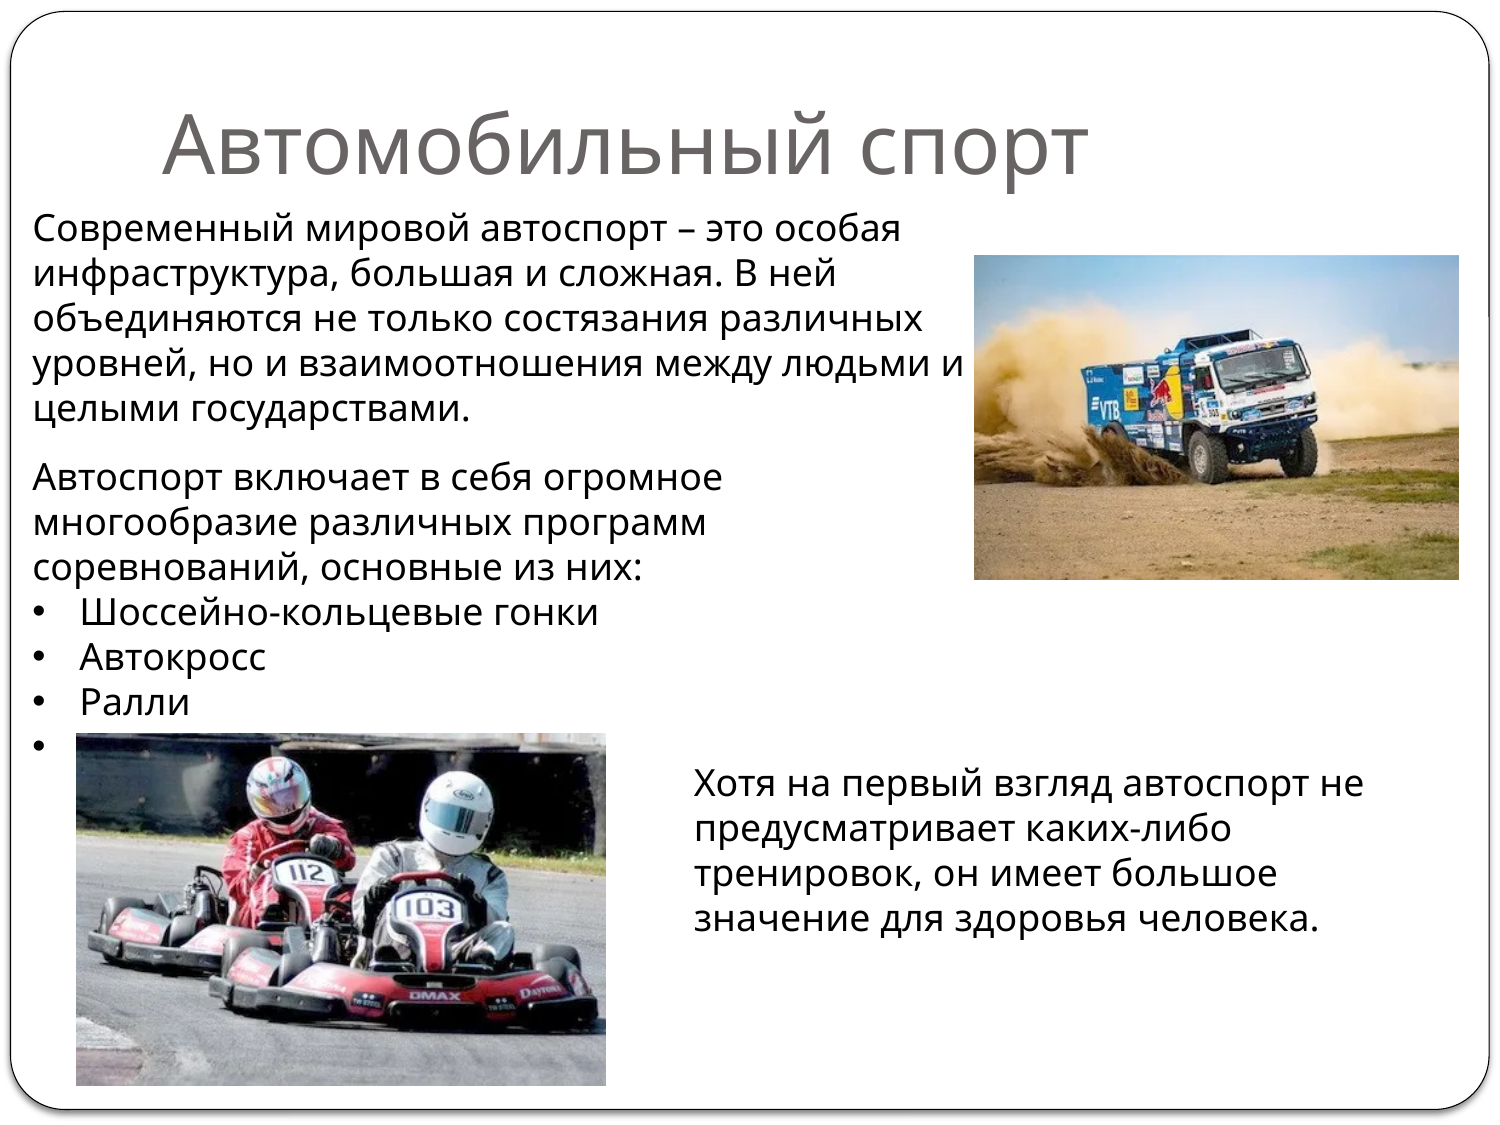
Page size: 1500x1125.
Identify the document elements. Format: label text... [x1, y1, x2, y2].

text_box Хотя на первый взгляд автоспорт не предусматривает каких-либо тренировок, он имеет большое значение для здоровья человека. [679, 751, 1430, 947]
text_box Современный мировой автоспорт – это особая инфраструктура, большая и сложная. В ней объединяются не только состязания различных уровней, но и взаимоотношения между людьми и целыми государствами. [17, 196, 996, 436]
picture [974, 255, 1459, 580]
text_box Автоспорт включает в себя огромное многообразие различных программ соревнований, основные из них: Шоссейно-кольцевые гонки Автокросс Ралли Картинг [17, 445, 996, 776]
picture [76, 732, 606, 1087]
title Автомобильный спорт [147, 19, 1423, 207]
